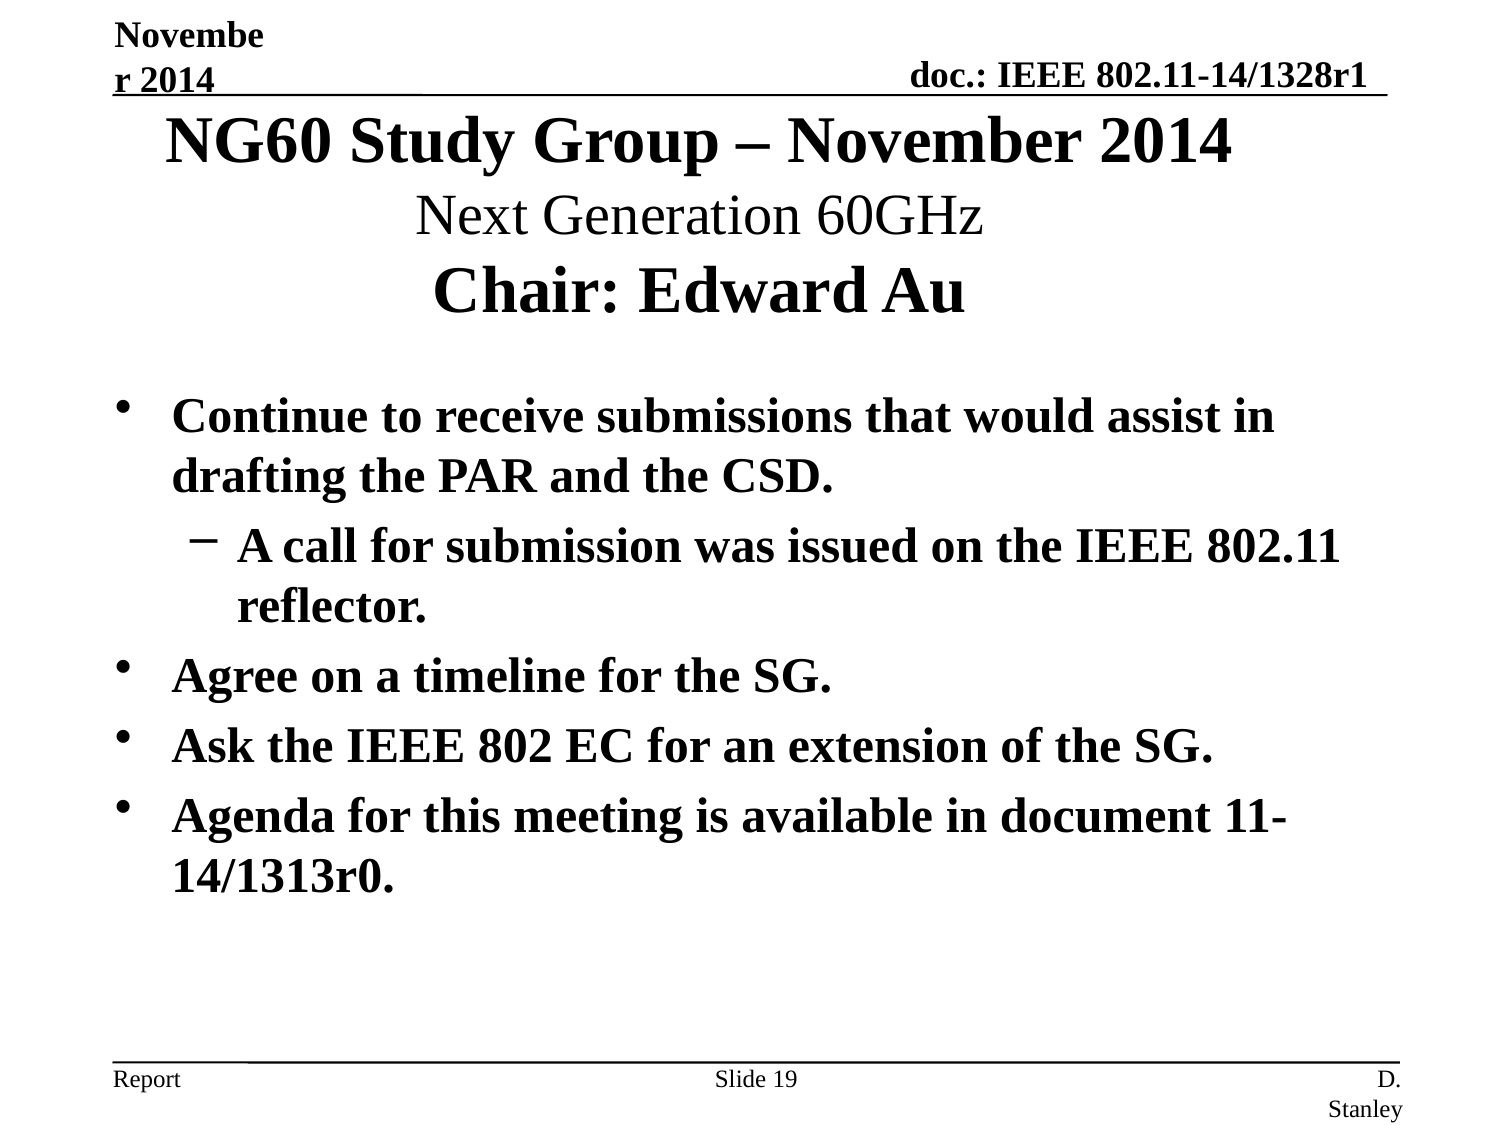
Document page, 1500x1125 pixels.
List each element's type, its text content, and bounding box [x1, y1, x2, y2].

list Continue to receive submissions that would assist in drafting the PAR and the CSD. A call for submission was issued on the IEEE 802.11 reflector. Agree on a timeline for the SG. Ask the IEEE 802 EC for an extension of the SG. Agenda for this meeting is available in document 11-14/1313r0. [99, 375, 1388, 1013]
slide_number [114, 54, 274, 101]
footer D. Stanley, Aruba Networks [1325, 1062, 1402, 1093]
slide_number Slide 19 [712, 1062, 800, 1093]
title NG60 Study Group – November 2014 Next Generation 60GHz Chair: Edward Au [62, 125, 1338, 388]
